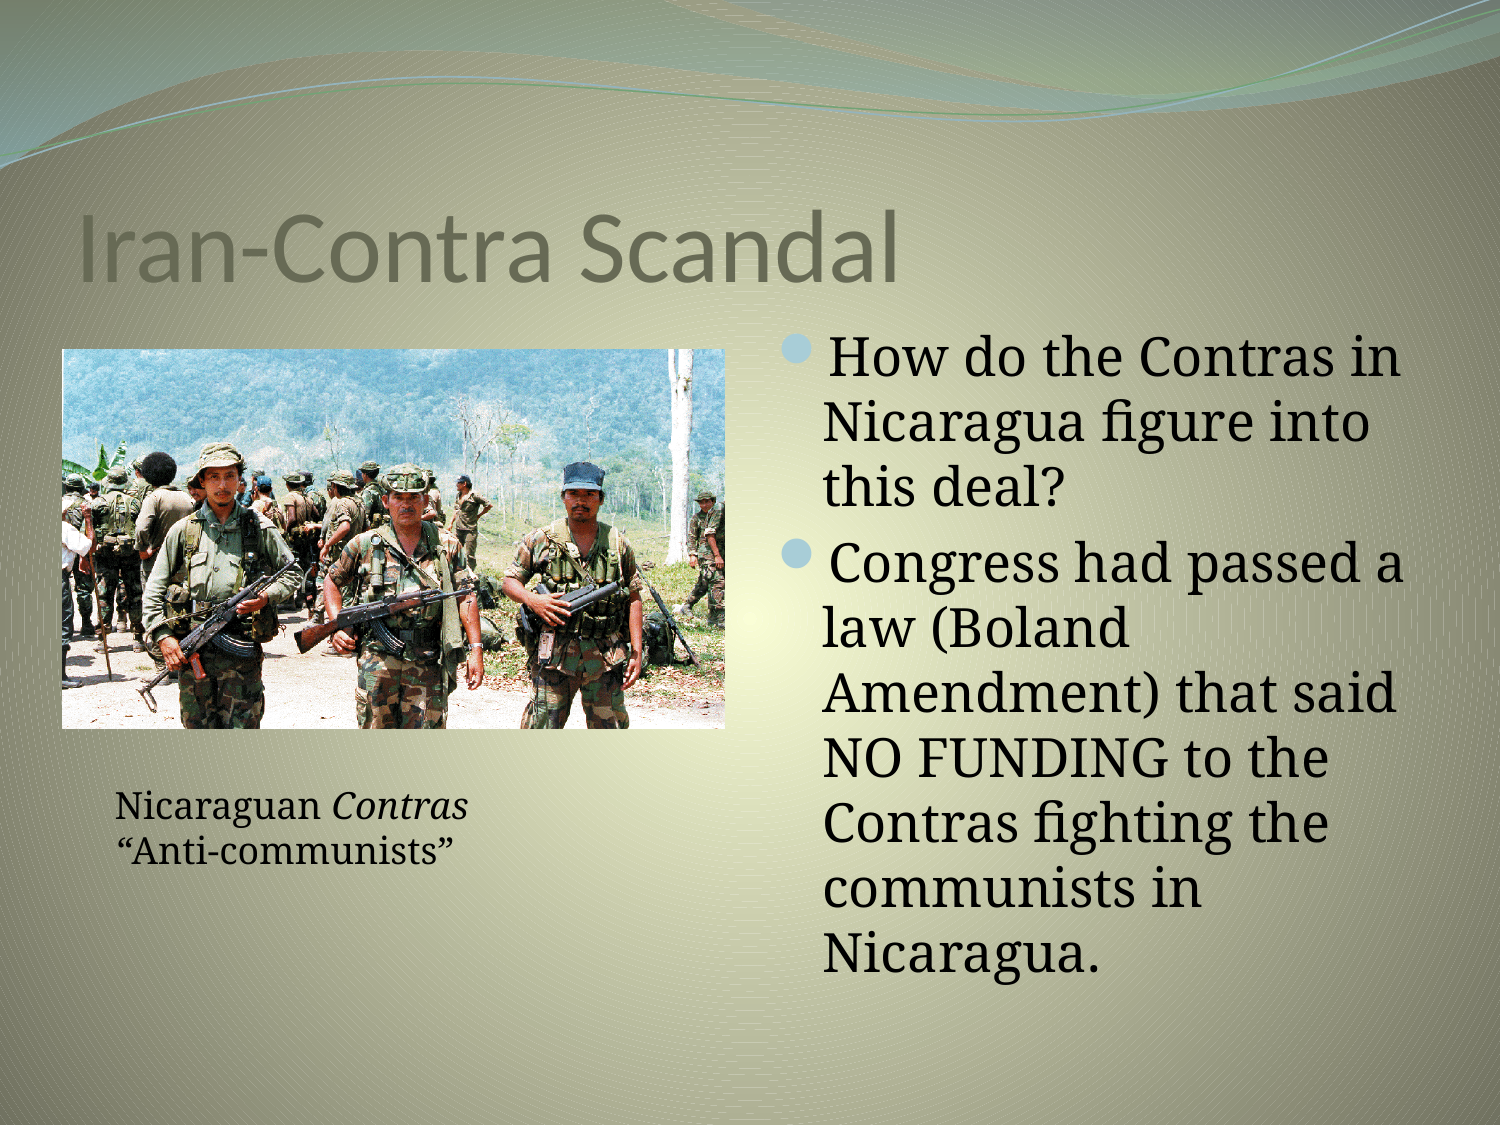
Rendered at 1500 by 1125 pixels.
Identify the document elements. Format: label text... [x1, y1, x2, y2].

title Iran-Contra Scandal [75, 115, 1425, 303]
list How do the Contras in Nicaragua figure into this deal? Congress had passed a law (Boland Amendment) that said NO FUNDING to the Contras fighting the communists in Nicaragua. [762, 314, 1425, 1043]
text_box Nicaraguan Contras “Anti-communists” [99, 774, 488, 880]
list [62, 349, 726, 729]
